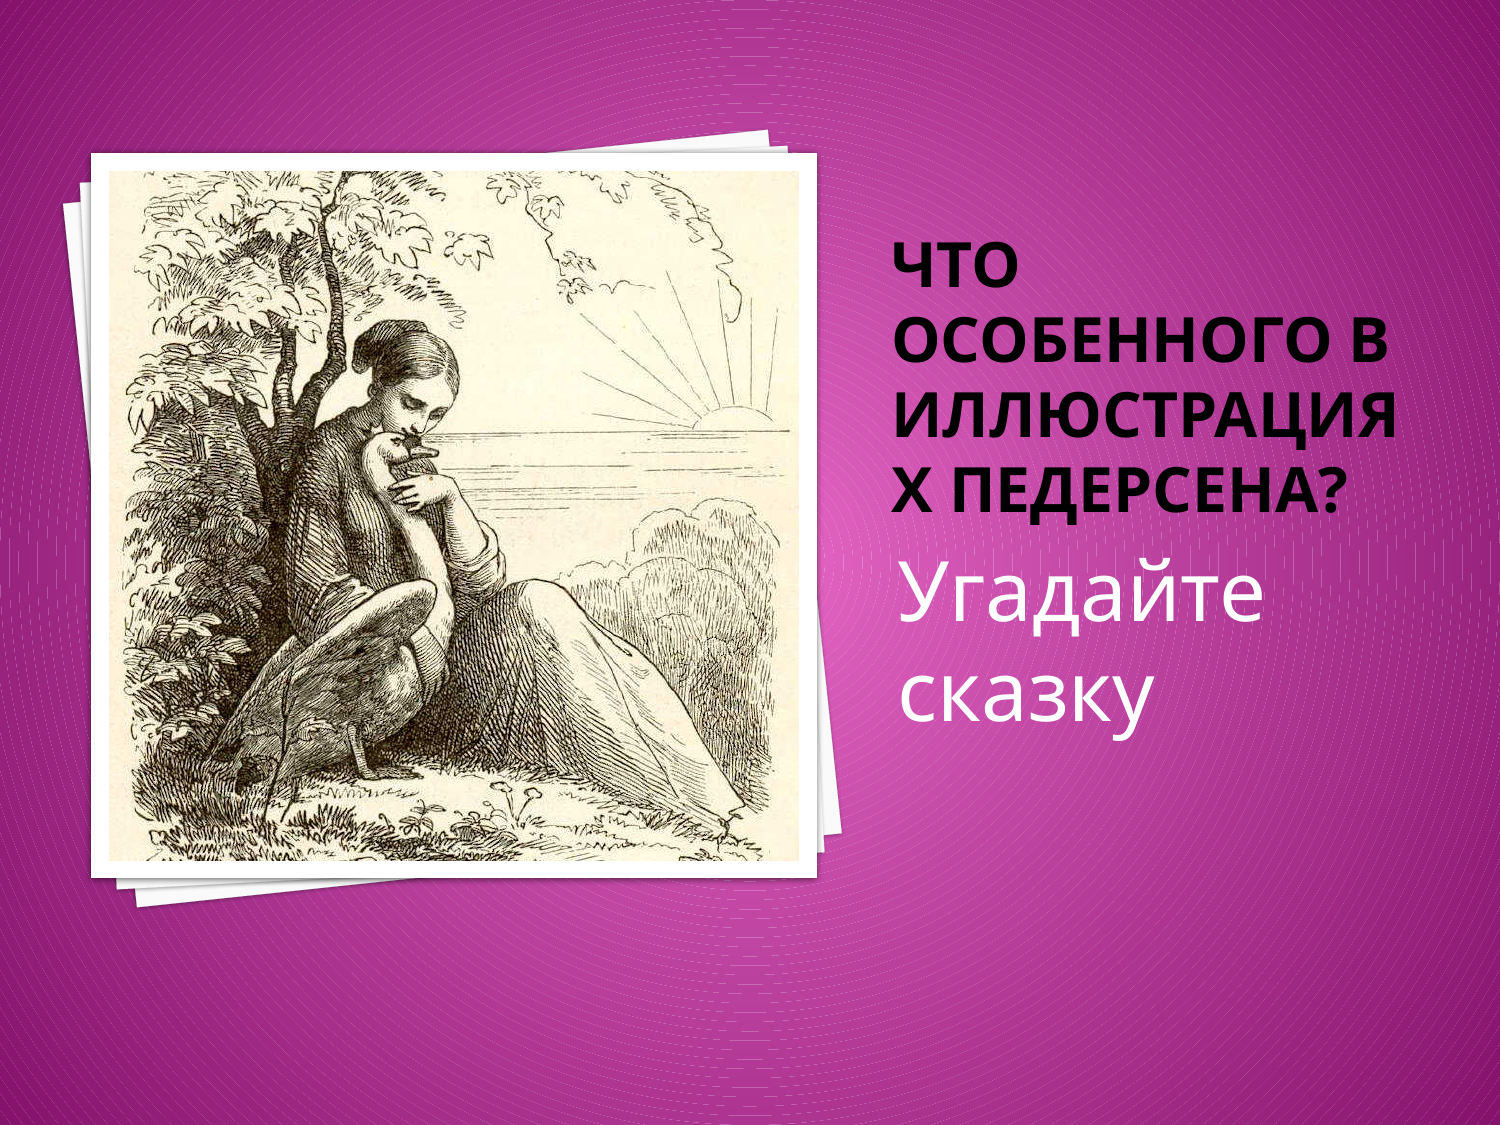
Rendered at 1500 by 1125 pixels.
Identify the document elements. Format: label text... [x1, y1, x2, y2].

picture [108, 170, 800, 862]
title Что особенного в иллюстрациях Педерсена? [884, 187, 1447, 525]
list Угадайте сказку [884, 538, 1447, 854]
